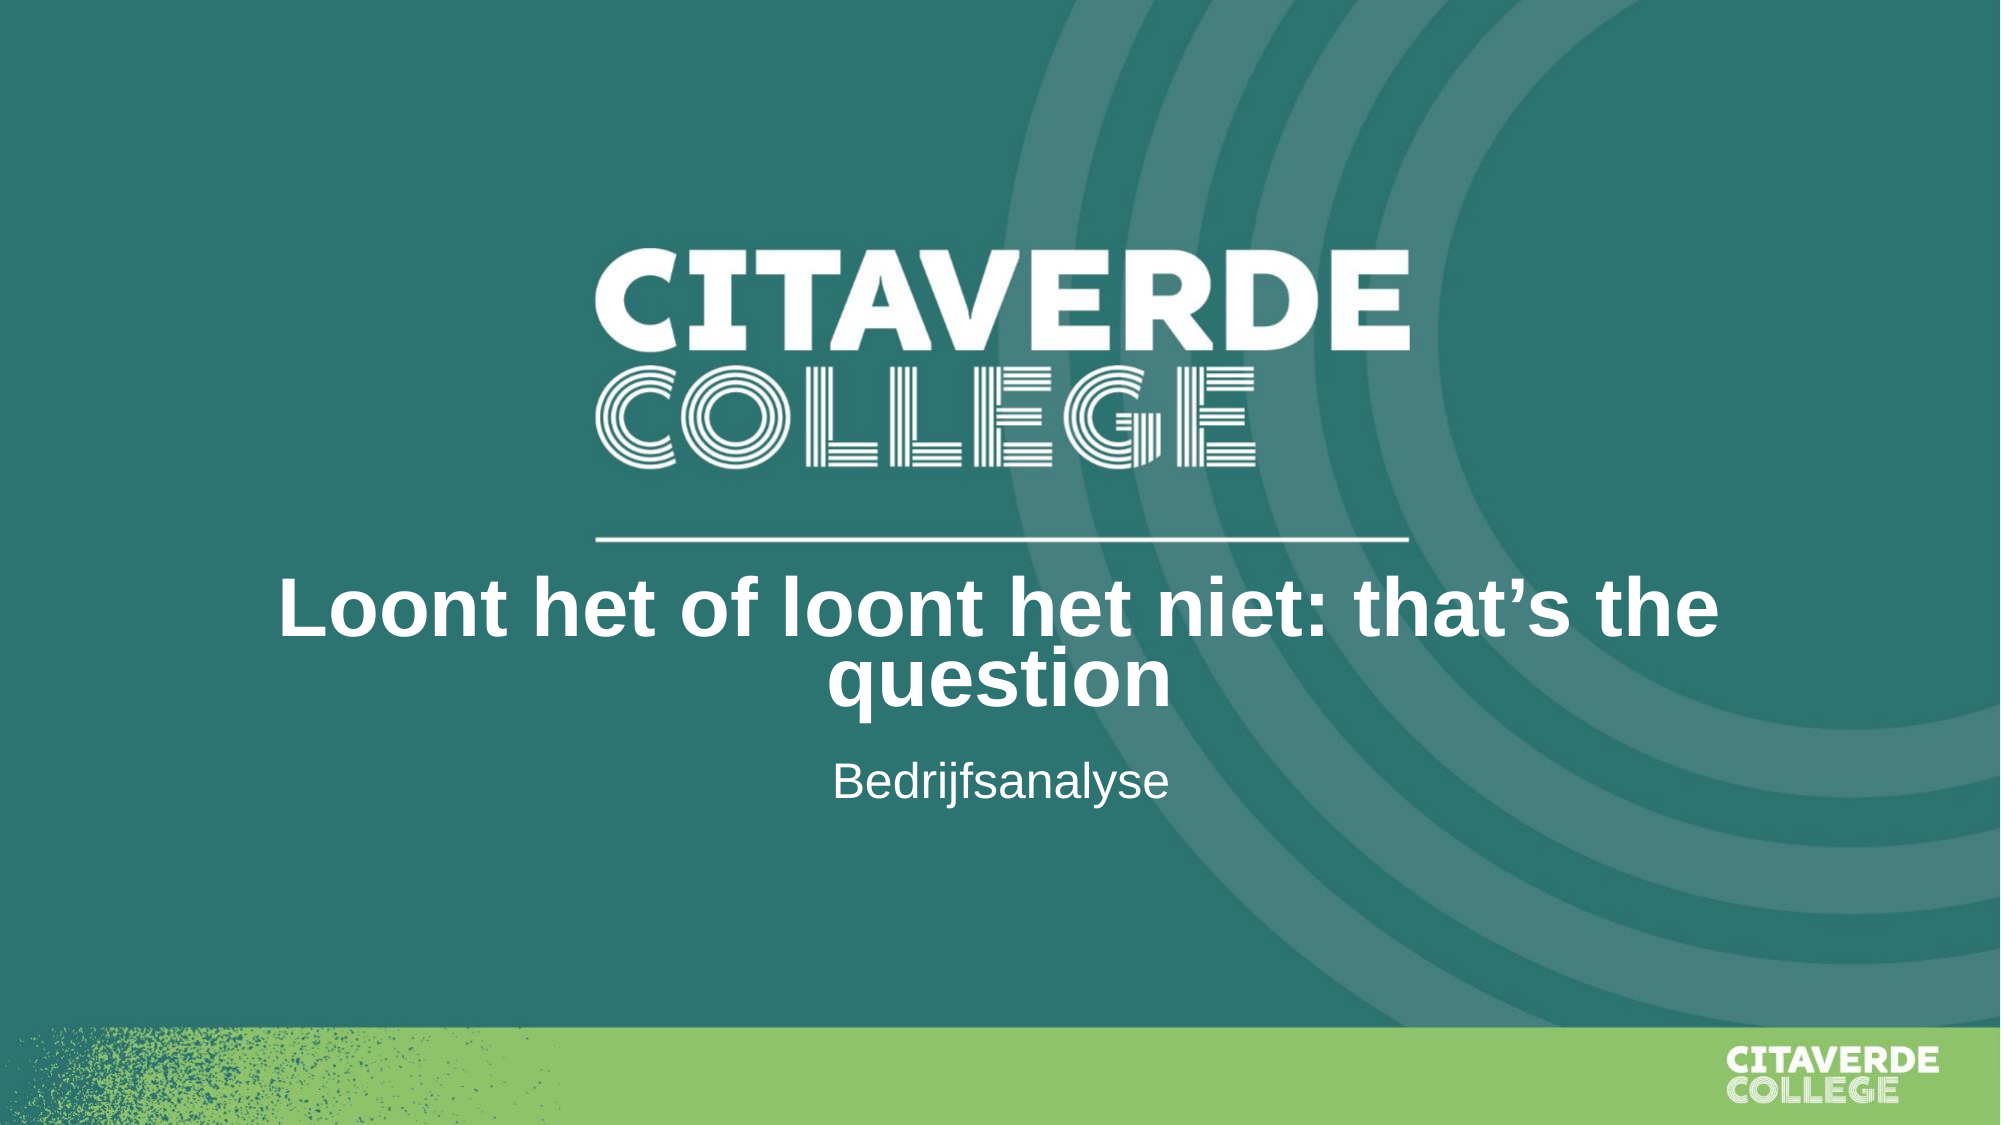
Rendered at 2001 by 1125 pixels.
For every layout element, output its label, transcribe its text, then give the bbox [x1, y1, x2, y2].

list Loont het of loont het niet: that’s the question [187, 573, 1813, 685]
picture [0, 0, 2001, 1125]
list Bedrijfsanalyse [188, 757, 1815, 826]
